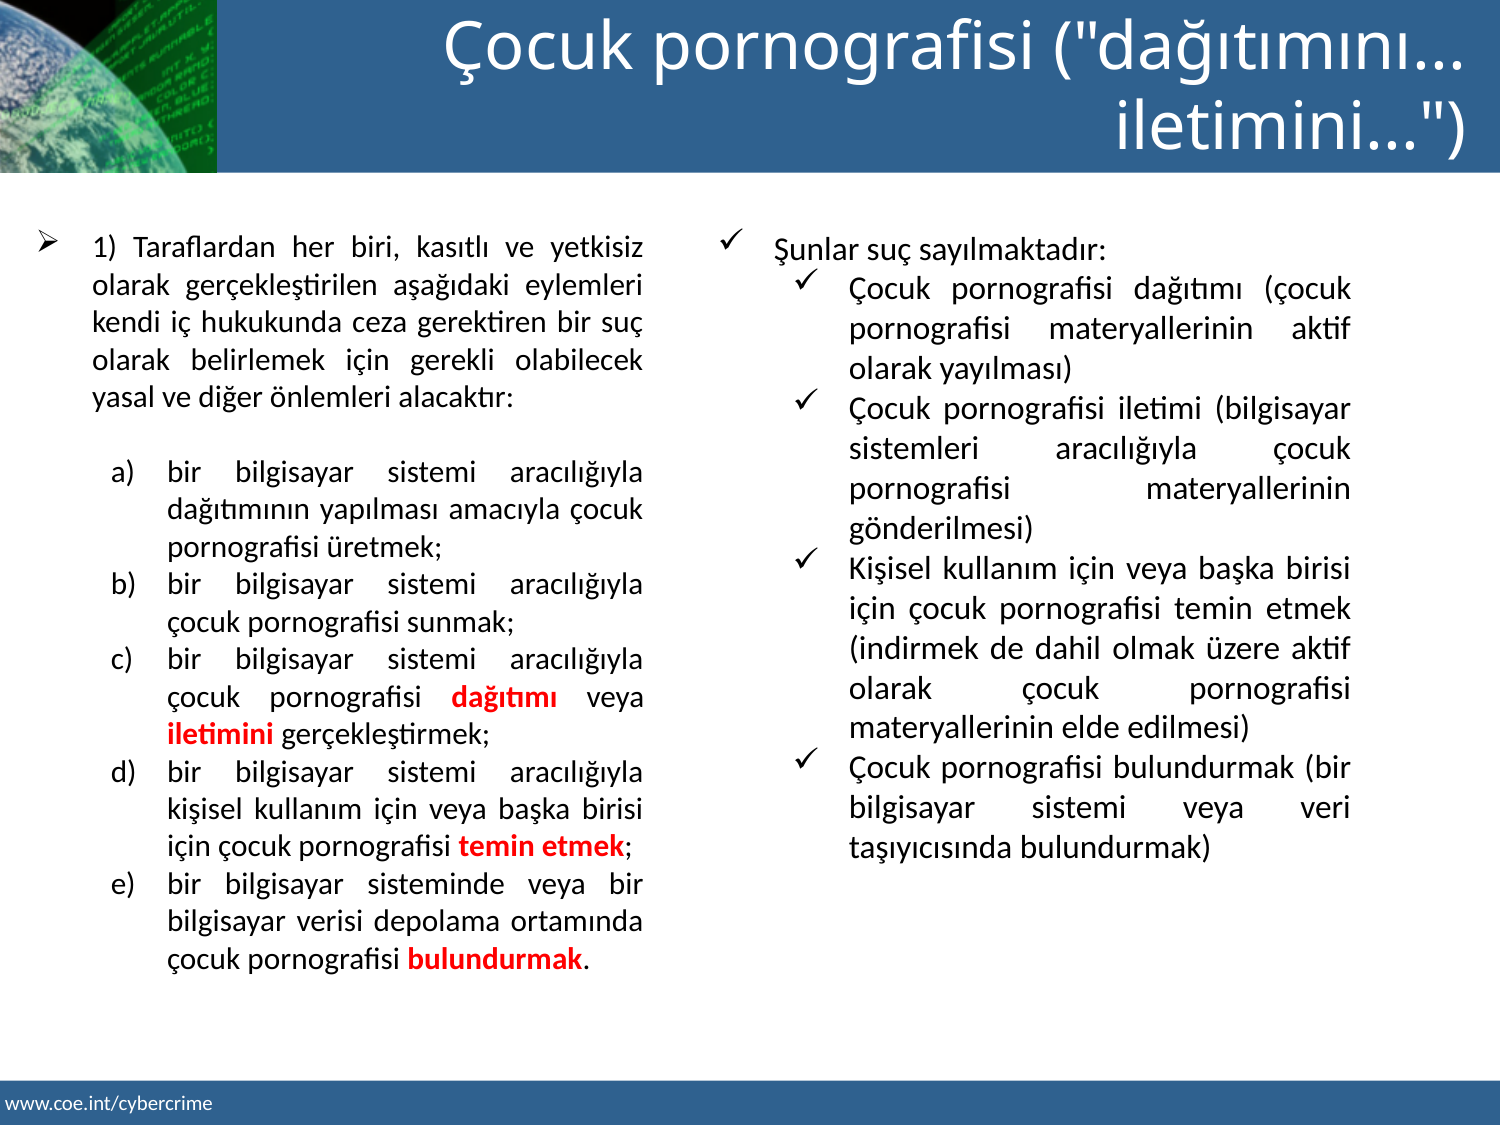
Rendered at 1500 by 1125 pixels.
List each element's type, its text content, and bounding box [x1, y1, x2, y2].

text_box Çocuk pornografisi ("dağıtımını... iletimini...") [230, 0, 1483, 171]
picture [0, 0, 217, 173]
text_box 1) Taraflardan her biri, kasıtlı ve yetkisiz olarak gerçekleştirilen aşağıdaki eylemleri kendi iç hukukunda ceza gerektiren bir suç olarak belirlemek için gerekli olabilecek yasal ve diğer önlemleri alacaktır: bir bilgisayar sistemi aracılığıyla dağıtımının yapılması amacıyla çocuk pornografisi üretmek; bir bilgisayar sistemi aracılığıyla çocuk pornografisi sunmak; bir bilgisayar sistemi aracılığıyla çocuk pornografisi dağıtımı veya iletimini gerçekleştirmek; bir bilgisayar sistemi aracılığıyla kişisel kullanım için veya başka birisi için çocuk pornografisi temin etmek; bir bilgisayar sisteminde veya bir bilgisayar verisi depolama ortamında çocuk pornografisi bulundurmak. [21, 219, 660, 983]
text_box Şunlar suç sayılmaktadır: Çocuk pornografisi dağıtımı (çocuk pornografisi materyallerinin aktif olarak yayılması) Çocuk pornografisi iletimi (bilgisayar sistemleri aracılığıyla çocuk pornografisi materyallerinin gönderilmesi) Kişisel kullanım için veya başka birisi için çocuk pornografisi temin etmek (indirmek de dahil olmak üzere aktif olarak çocuk pornografisi materyallerinin elde edilmesi) Çocuk pornografisi bulundurmak (bir bilgisayar sistemi veya veri taşıyıcısında bulundurmak) [702, 219, 1367, 873]
